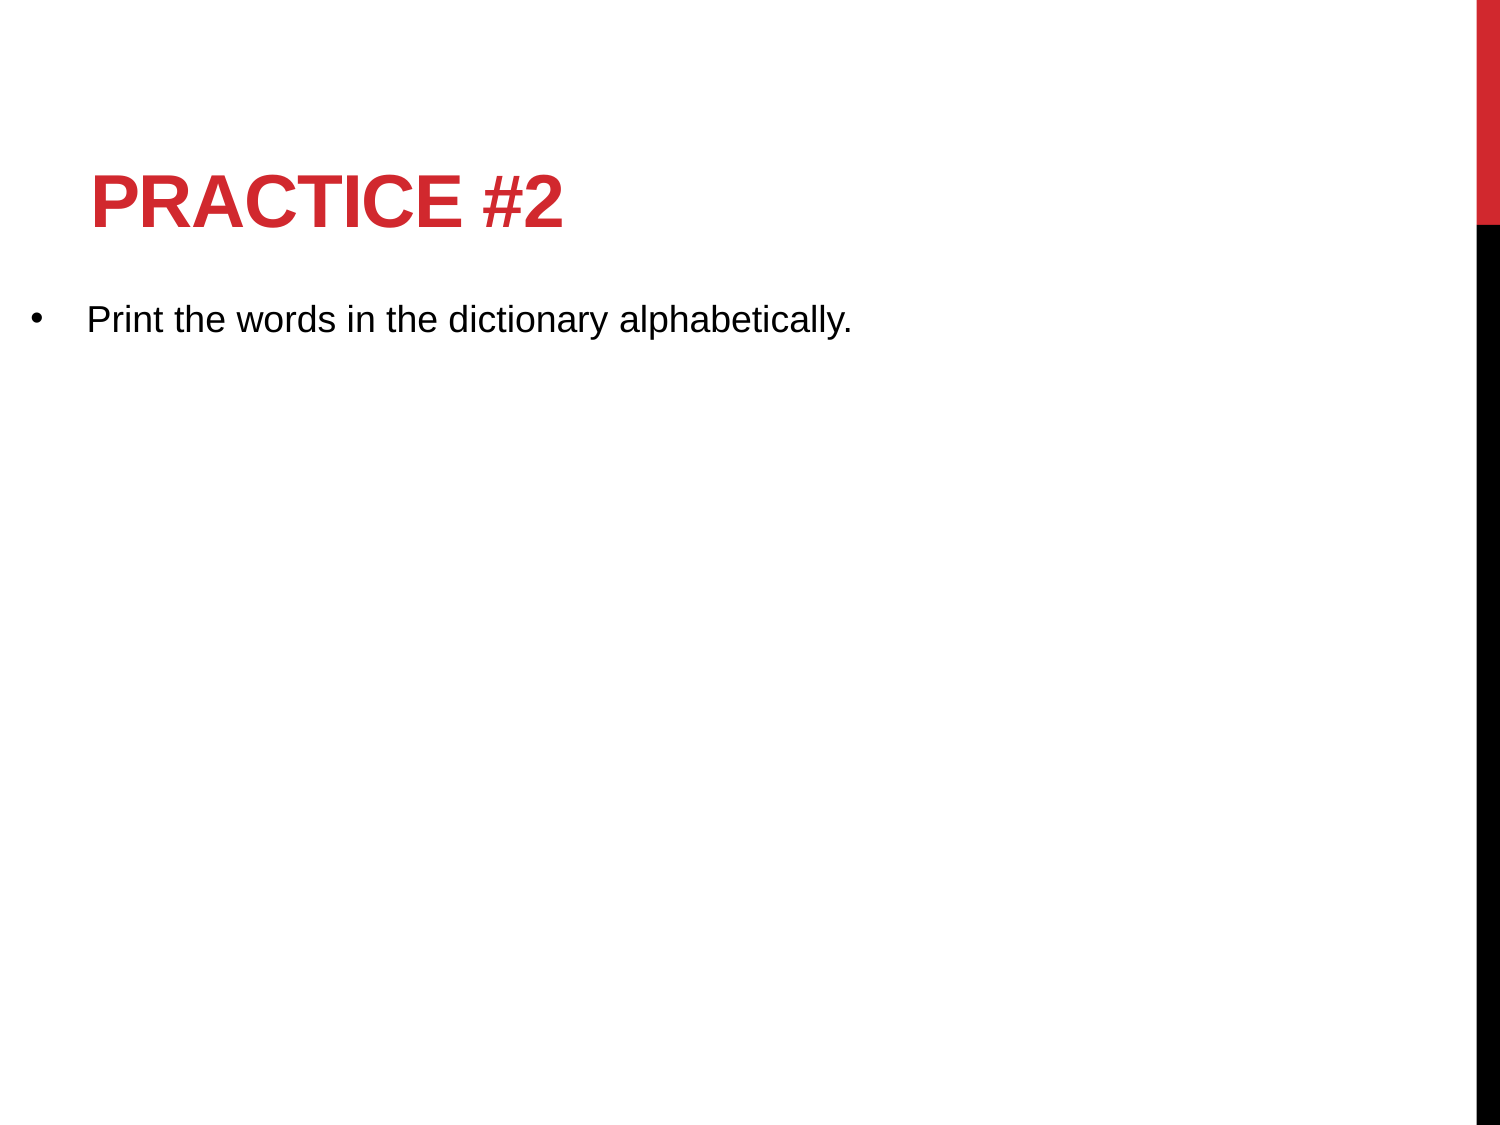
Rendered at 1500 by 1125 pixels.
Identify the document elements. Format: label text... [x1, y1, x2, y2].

list Print the words in the dictionary alphabetically. [15, 287, 1465, 475]
title Practice #2 [75, 25, 1025, 250]
